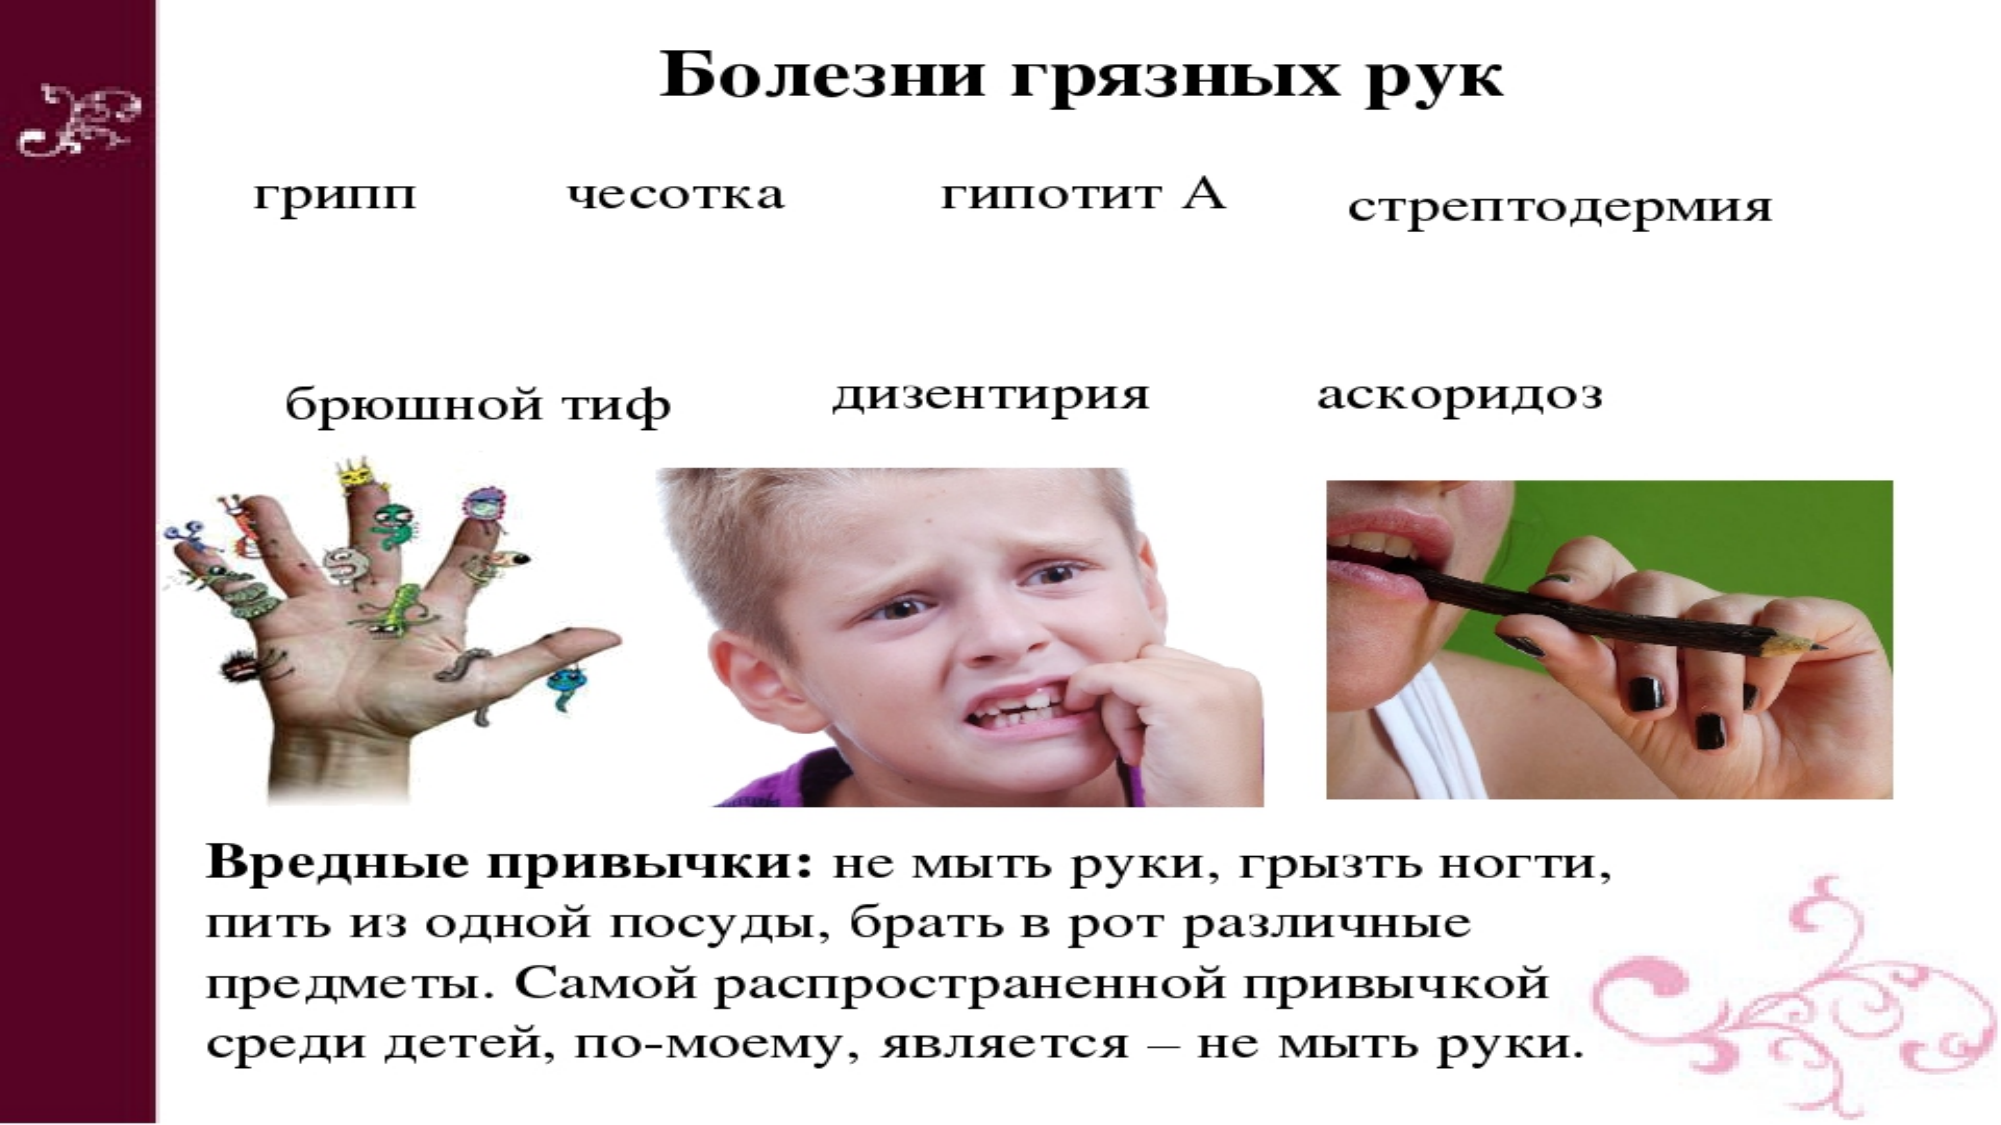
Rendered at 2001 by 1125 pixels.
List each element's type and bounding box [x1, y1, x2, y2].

list [0, 0, 2000, 1125]
